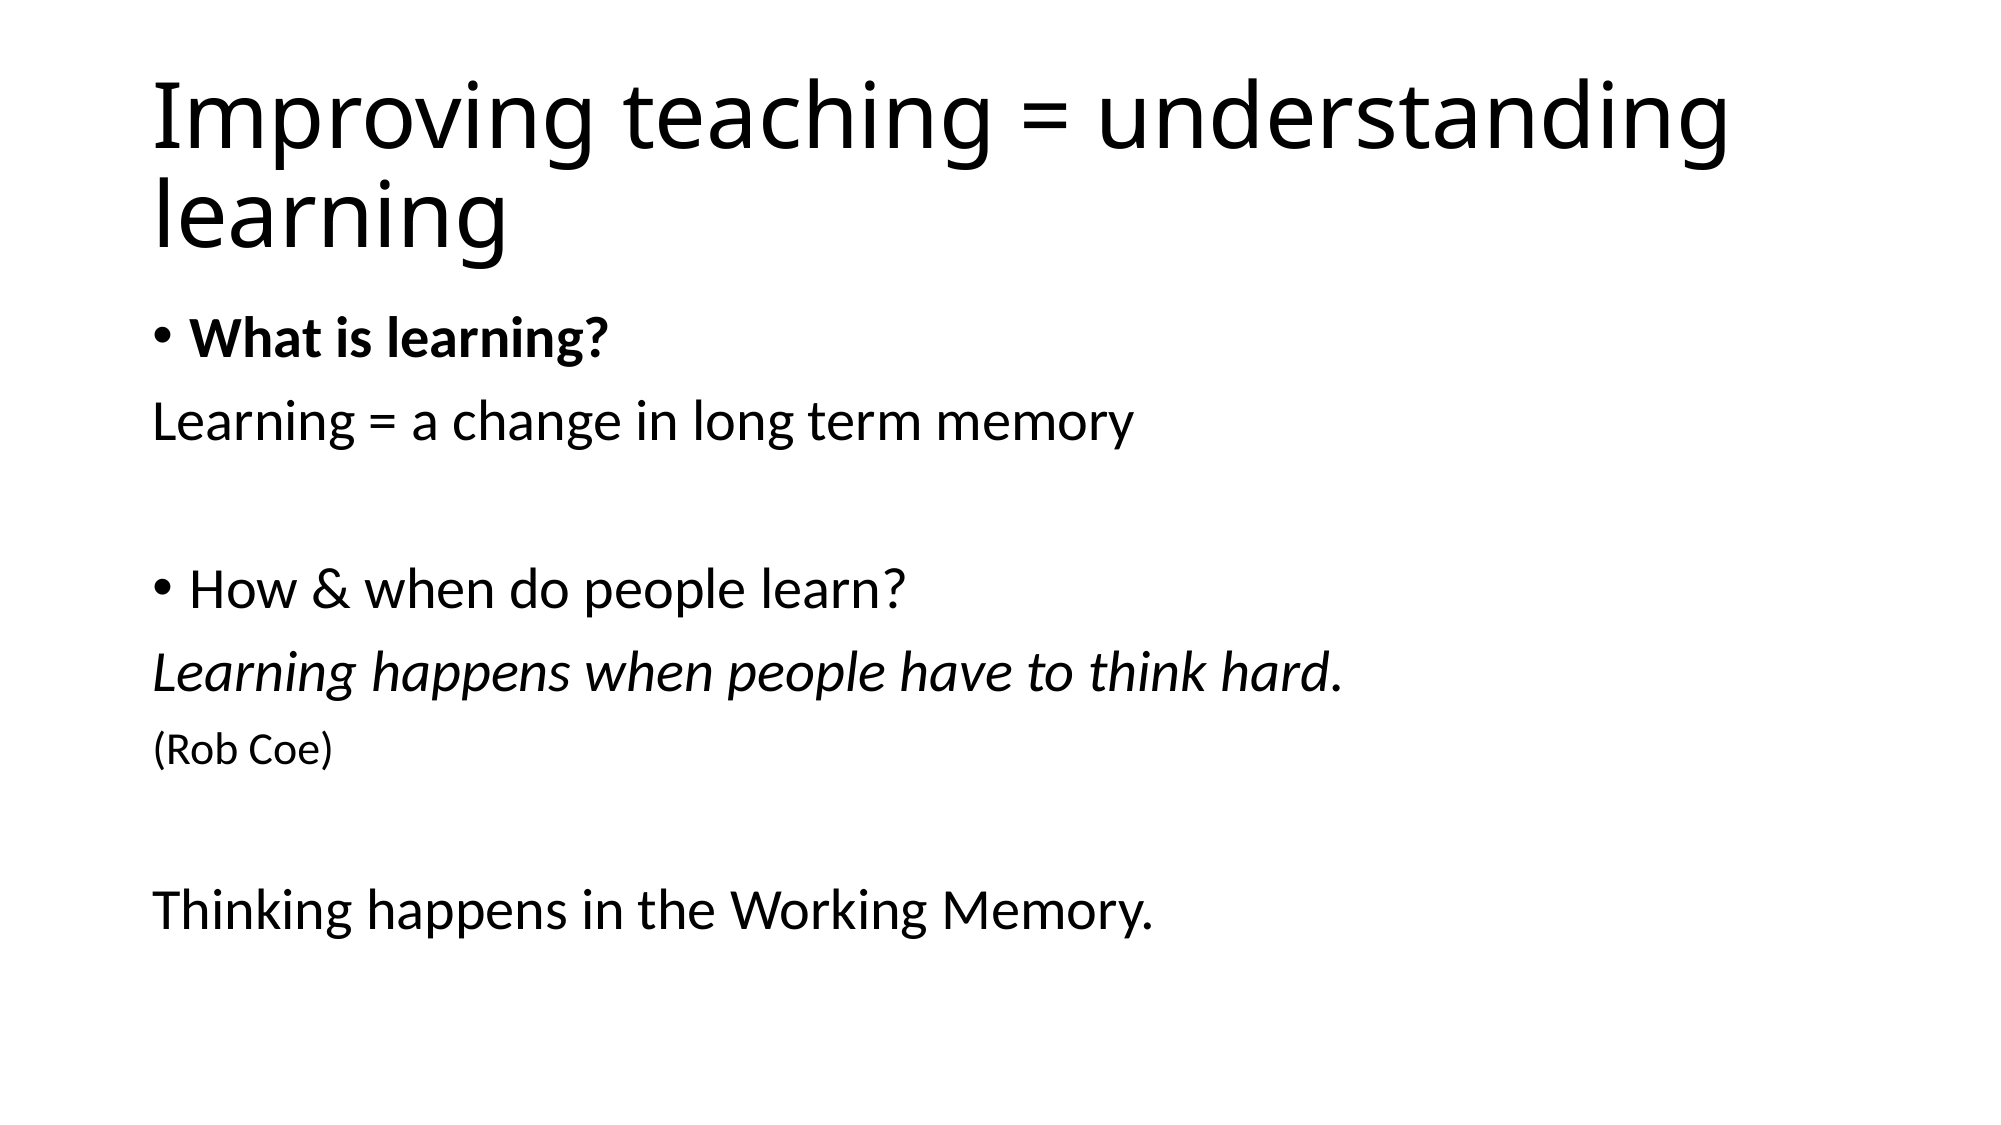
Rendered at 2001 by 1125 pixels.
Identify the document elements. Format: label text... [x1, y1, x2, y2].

list What is learning? Learning = a change in long term memory How & when do people learn? Learning happens when people have to think hard. (Rob Coe) Thinking happens in the Working Memory. [137, 299, 1863, 1014]
title Improving teaching = understanding learning [137, 59, 1863, 278]
